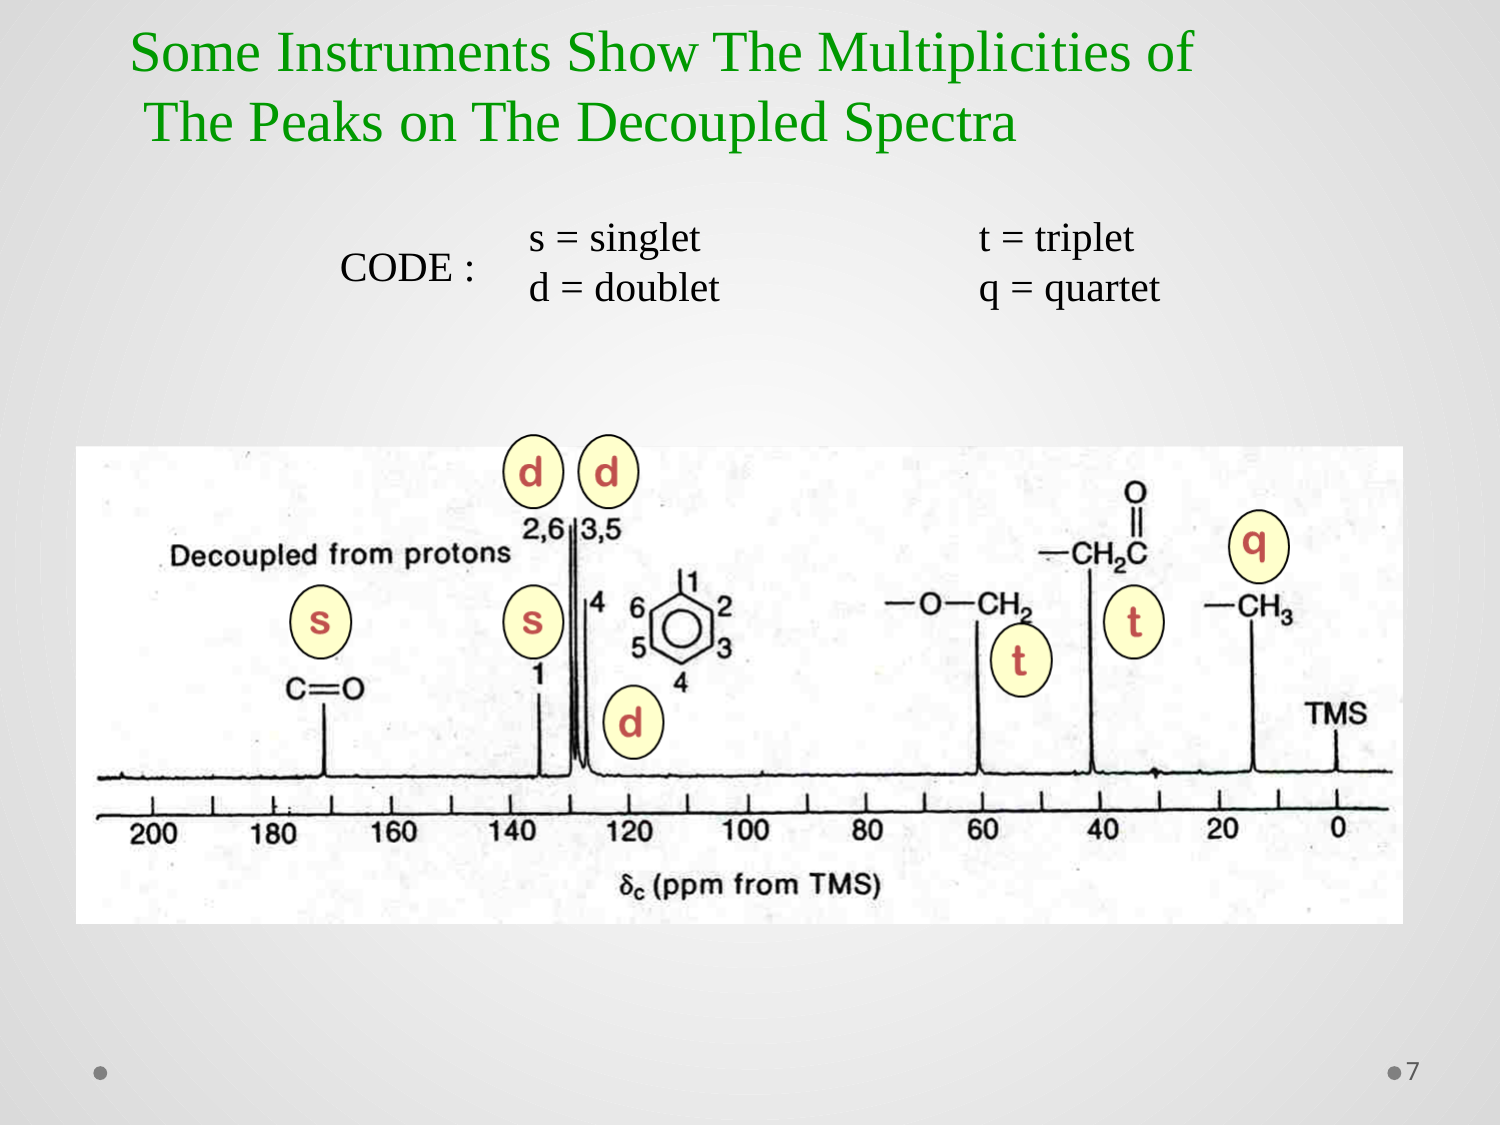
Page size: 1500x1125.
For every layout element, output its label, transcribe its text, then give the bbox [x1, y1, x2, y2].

text_box s = singlet t = triplet d = doublet q = quartet [513, 201, 1176, 317]
slide_number 7 [1401, 1042, 1494, 1103]
text_box Some Instruments Show The Multiplicities of The Peaks on The Decoupled Spectra [114, 5, 1372, 161]
picture [76, 432, 1403, 924]
text_box CODE : [324, 232, 491, 298]
